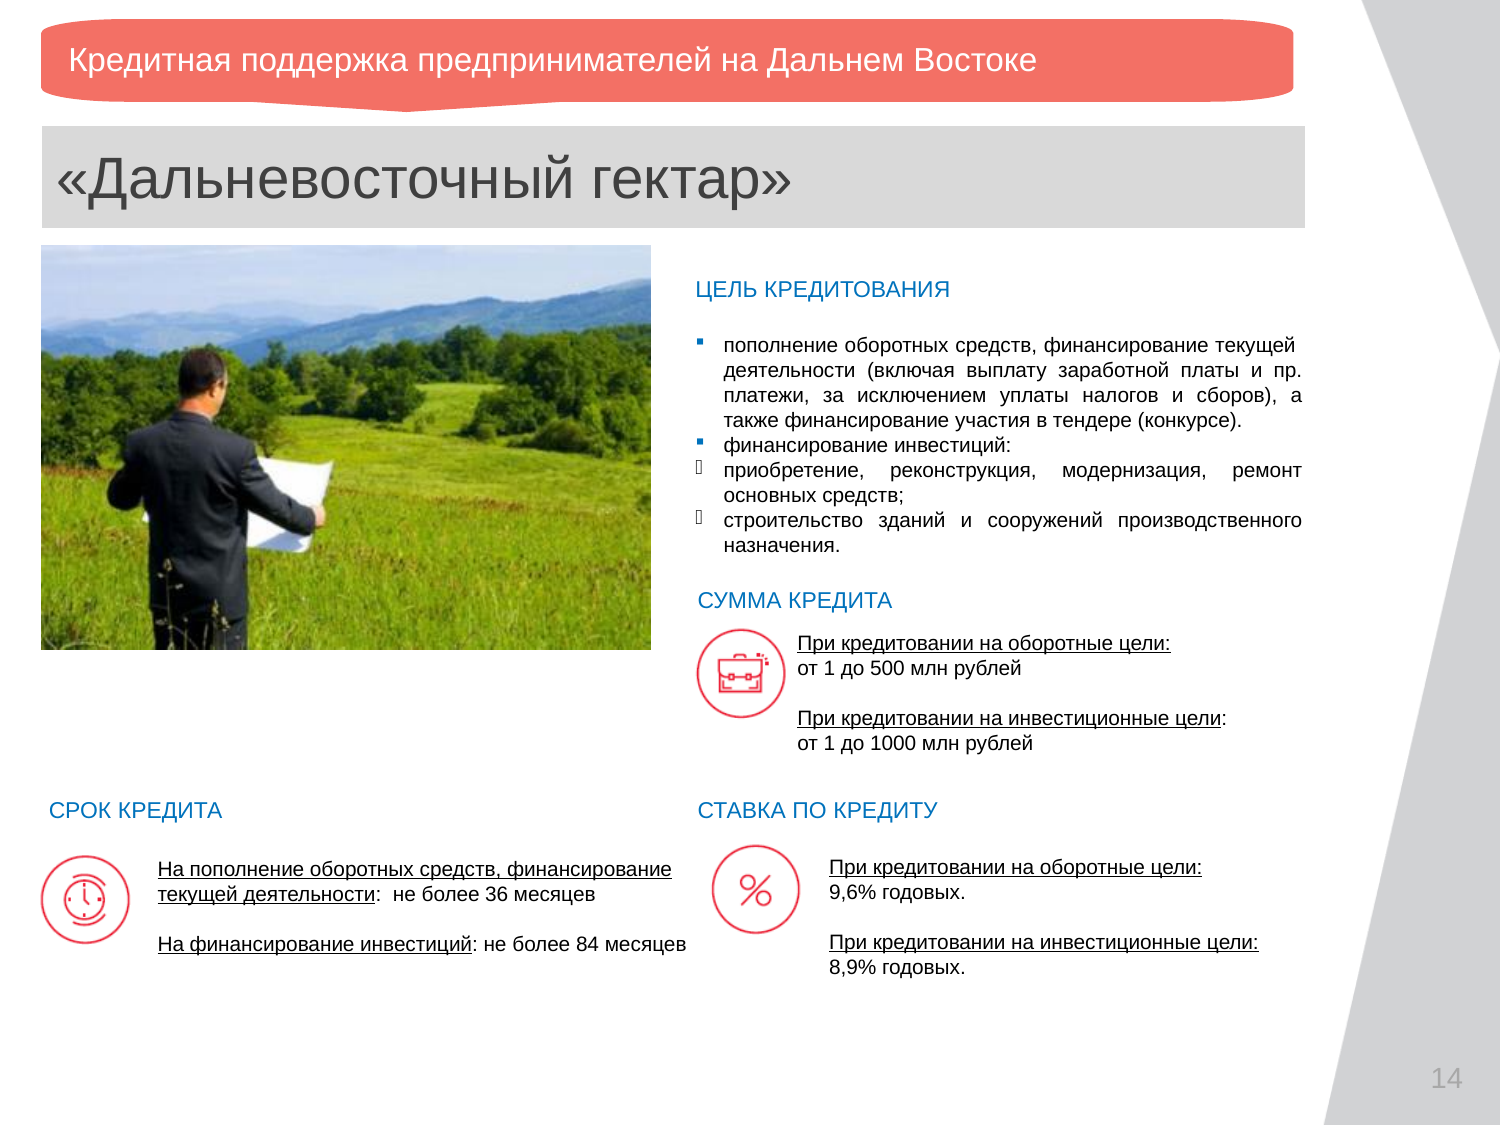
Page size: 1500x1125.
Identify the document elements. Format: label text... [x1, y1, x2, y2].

text_box На пополнение оборотных средств, финансирование текущей деятельности: не более 36 месяцев На финансирование инвестиций: не более 84 месяцев [142, 848, 771, 963]
text_box ЦЕЛЬ КРЕДИТОВАНИЯ пополнение оборотных средств, финансирование текущей деятельности (включая выплату заработной платы и пр. платежи, за исключением уплаты налогов и сборов), а также финансирование участия в тендере (конкурсе). финансирование инвестиций: приобретение, реконструкция, модернизация, ремонт основных средств; строительство зданий и сооружений производственного назначения. [680, 267, 1317, 615]
text_box СУММА КРЕДИТА [682, 578, 908, 621]
picture [0, 0, 1500, 1125]
slide_number 14 [1128, 1046, 1478, 1107]
text_box При кредитовании на оборотные цели: 9,6% годовых. При кредитовании на инвестиционные цели: 8,9% годовых. [814, 846, 1274, 986]
text_box Кредитная поддержка предпринимателей на Дальнем Востоке [39, 16, 1296, 115]
table_header «Дальневосточный гектар» [42, 126, 1305, 228]
text_box СРОК КРЕДИТА [34, 788, 238, 831]
text_box СТАВКА ПО КРЕДИТУ [683, 788, 953, 831]
text_box При кредитовании на оборотные цели: от 1 до 500 млн рублей При кредитовании на инвестиционные цели: от 1 до 1000 млн рублей [782, 621, 1306, 762]
